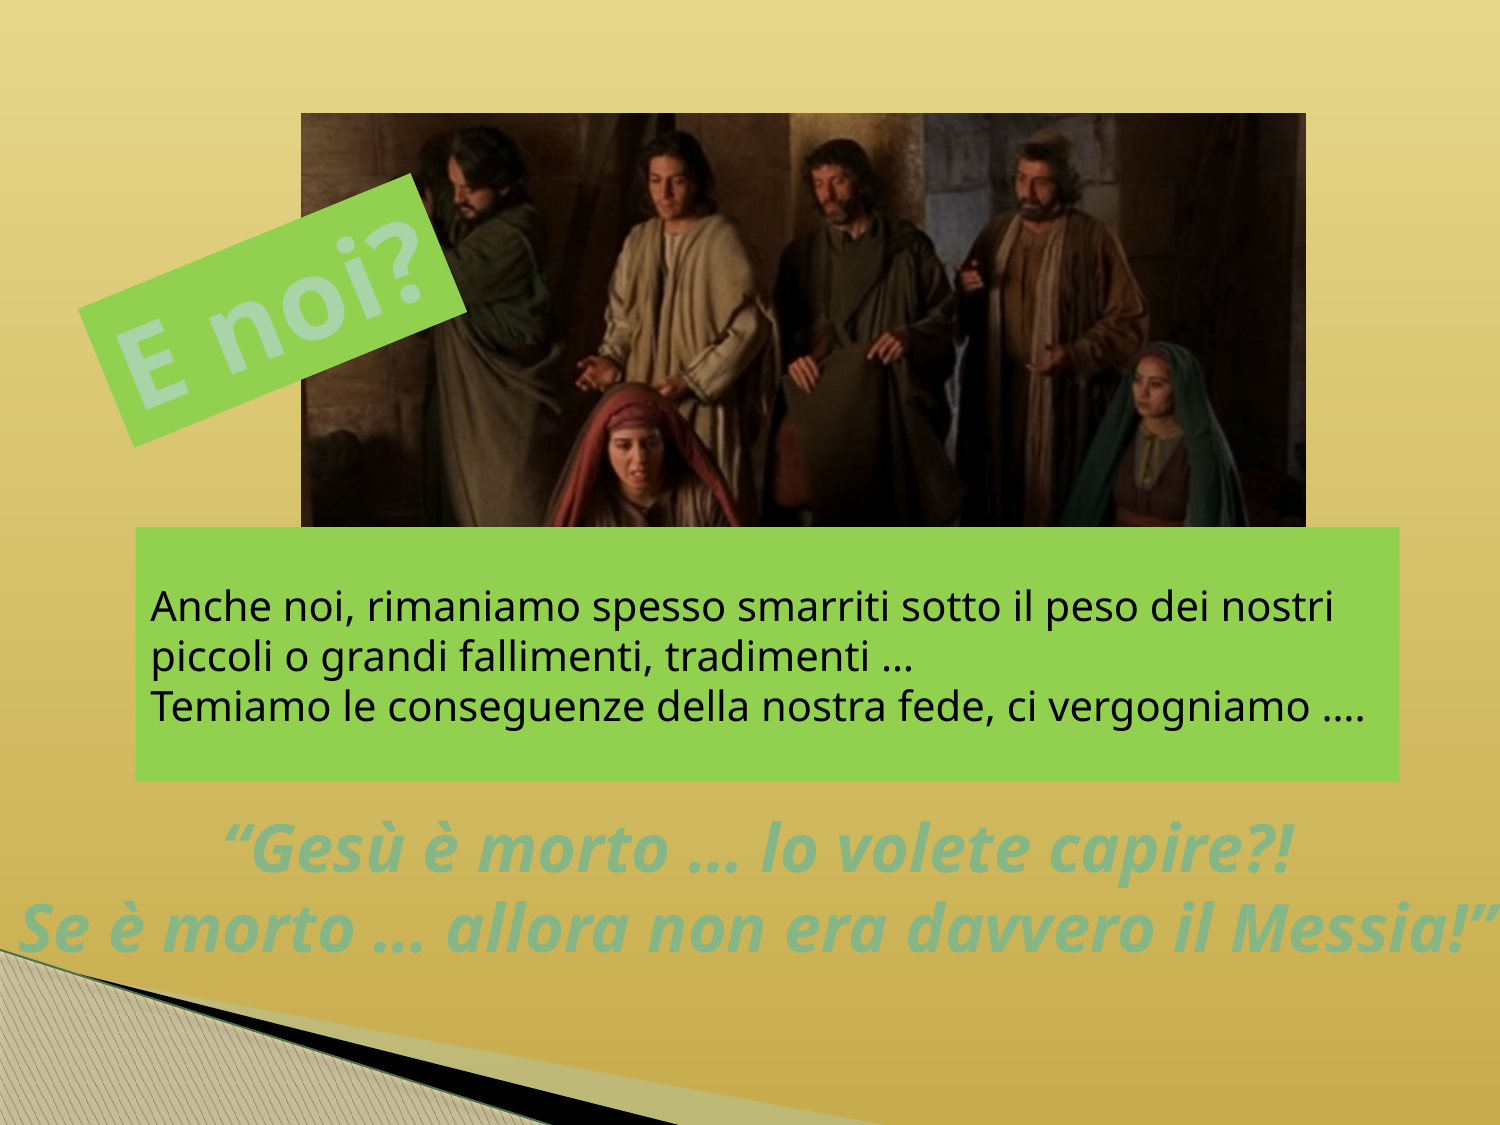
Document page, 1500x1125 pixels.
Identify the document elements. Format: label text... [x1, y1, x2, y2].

text_box Anche noi, rimaniamo spesso smarriti sotto il peso dei nostri piccoli o grandi fallimenti, tradimenti … Temiamo le conseguenze della nostra fede, ci vergogniamo …. [135, 527, 1400, 782]
text_box E noi? [77, 220, 294, 448]
picture [300, 113, 1306, 751]
text_box “Gesù è morto … lo volete capire?! Se è morto … allora non era davvero il Messia!” [3, 798, 1500, 974]
